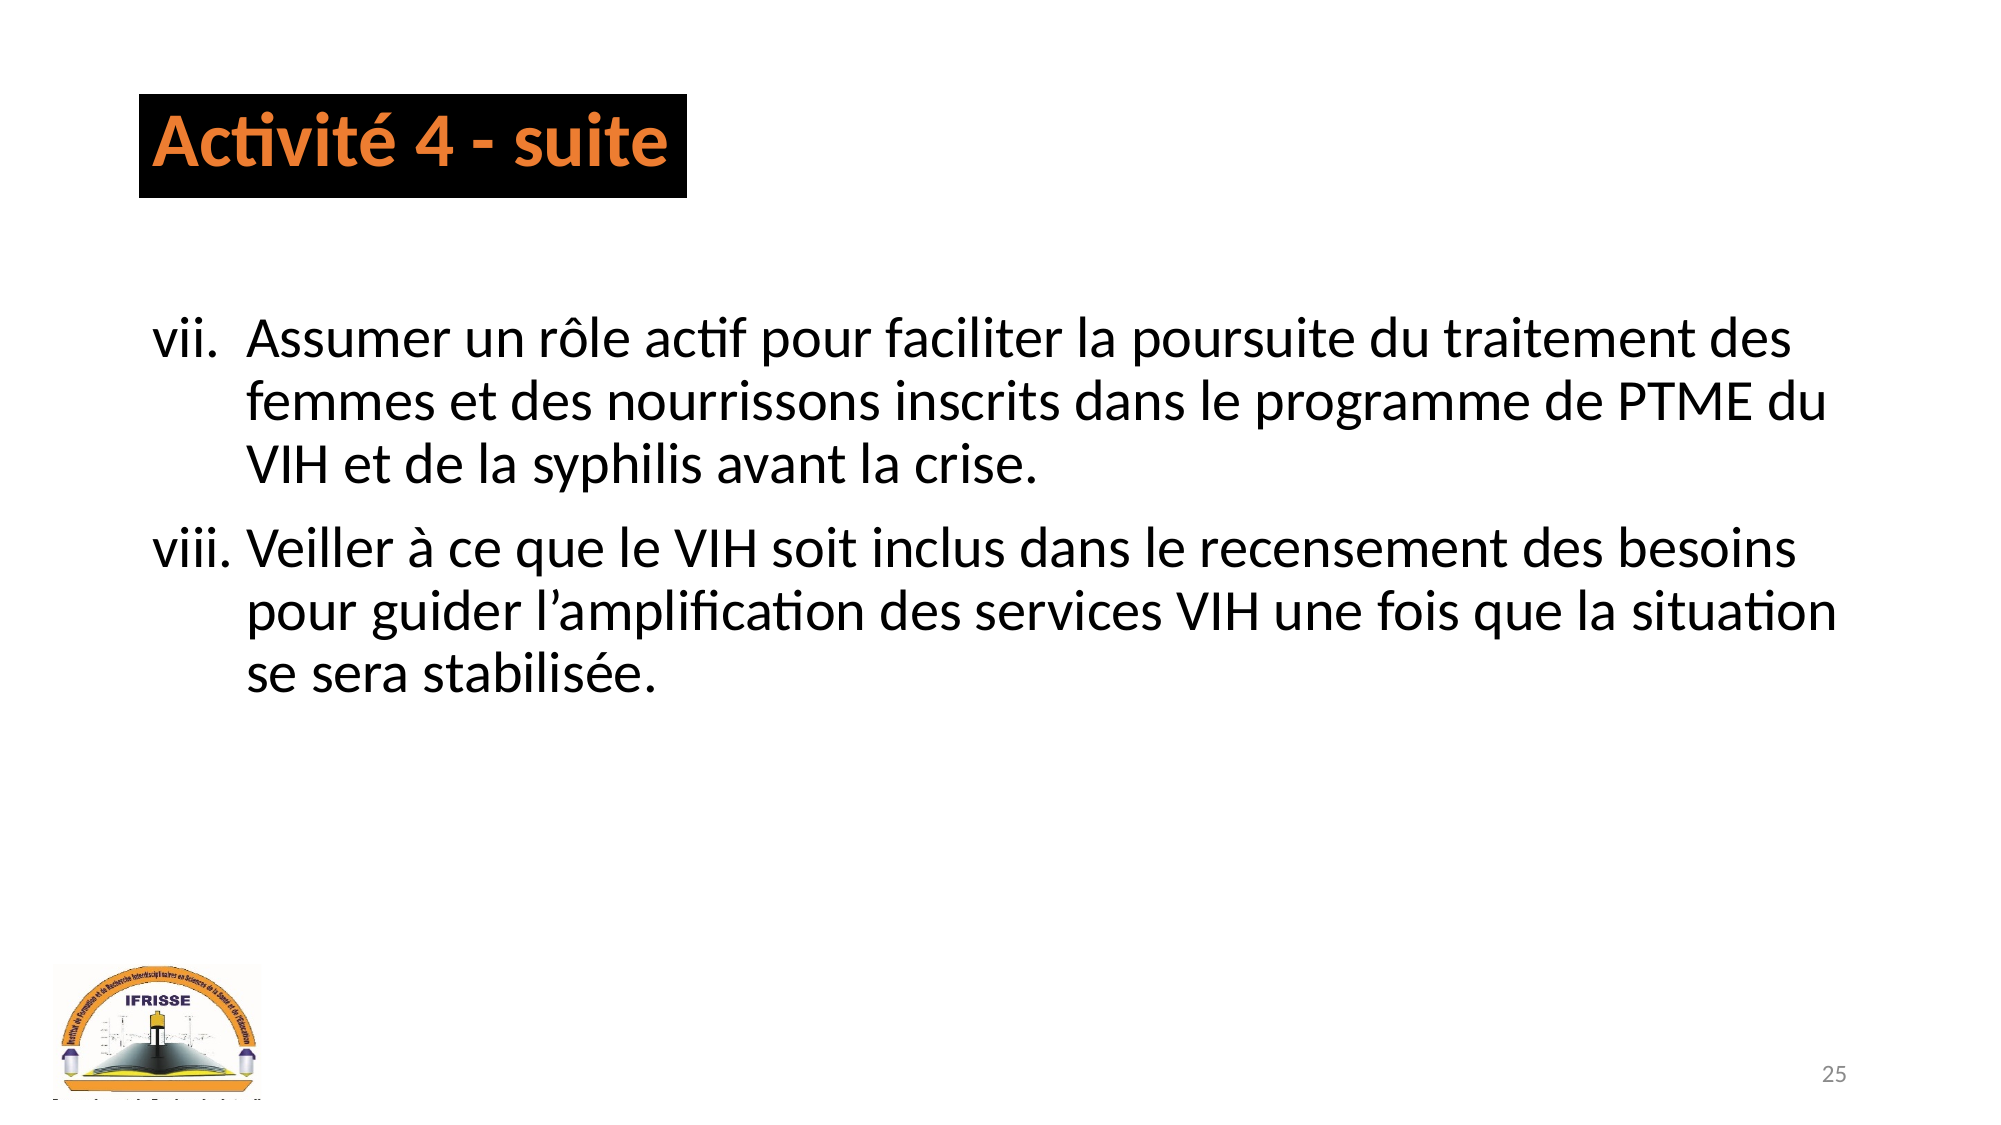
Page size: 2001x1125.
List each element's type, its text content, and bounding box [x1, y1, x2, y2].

slide_number 25 [1412, 1042, 1863, 1103]
list Assumer un rôle actif pour faciliter la poursuite du traitement des femmes et des nourrissons inscrits dans le programme de PTME du VIH et de la syphilis avant la crise. Veiller à ce que le VIH soit inclus dans le recensement des besoins pour guider l’amplification des services VIH une fois que la situation se sera stabilisée. [137, 299, 1863, 1014]
picture [53, 964, 262, 1100]
title Activité 4 - suite [136, 91, 690, 202]
